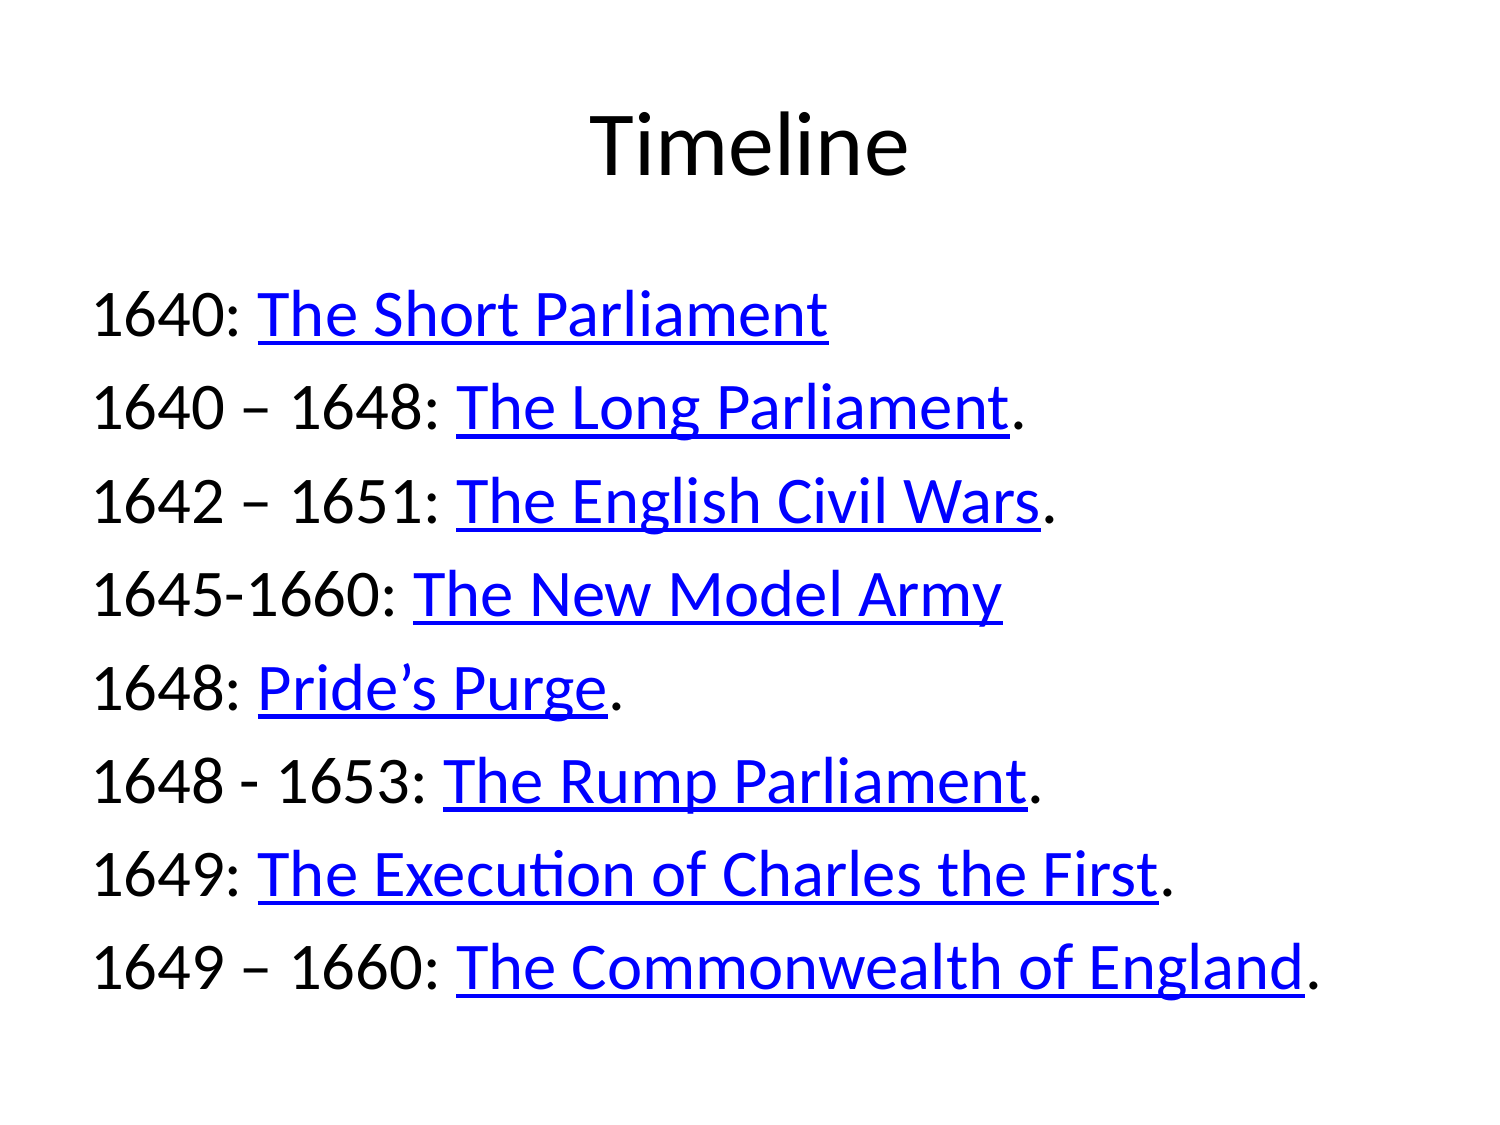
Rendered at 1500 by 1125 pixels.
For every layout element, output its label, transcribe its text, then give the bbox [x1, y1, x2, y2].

list 1640: The Short Parliament 1640 – 1648: The Long Parliament. 1642 – 1651: The English Civil Wars. 1645-1660: The New Model Army 1648: Pride’s Purge. 1648 - 1653: The Rump Parliament. 1649: The Execution of Charles the First. 1649 – 1660: The Commonwealth of England. [74, 262, 1426, 1038]
title Timeline [74, 44, 1426, 233]
